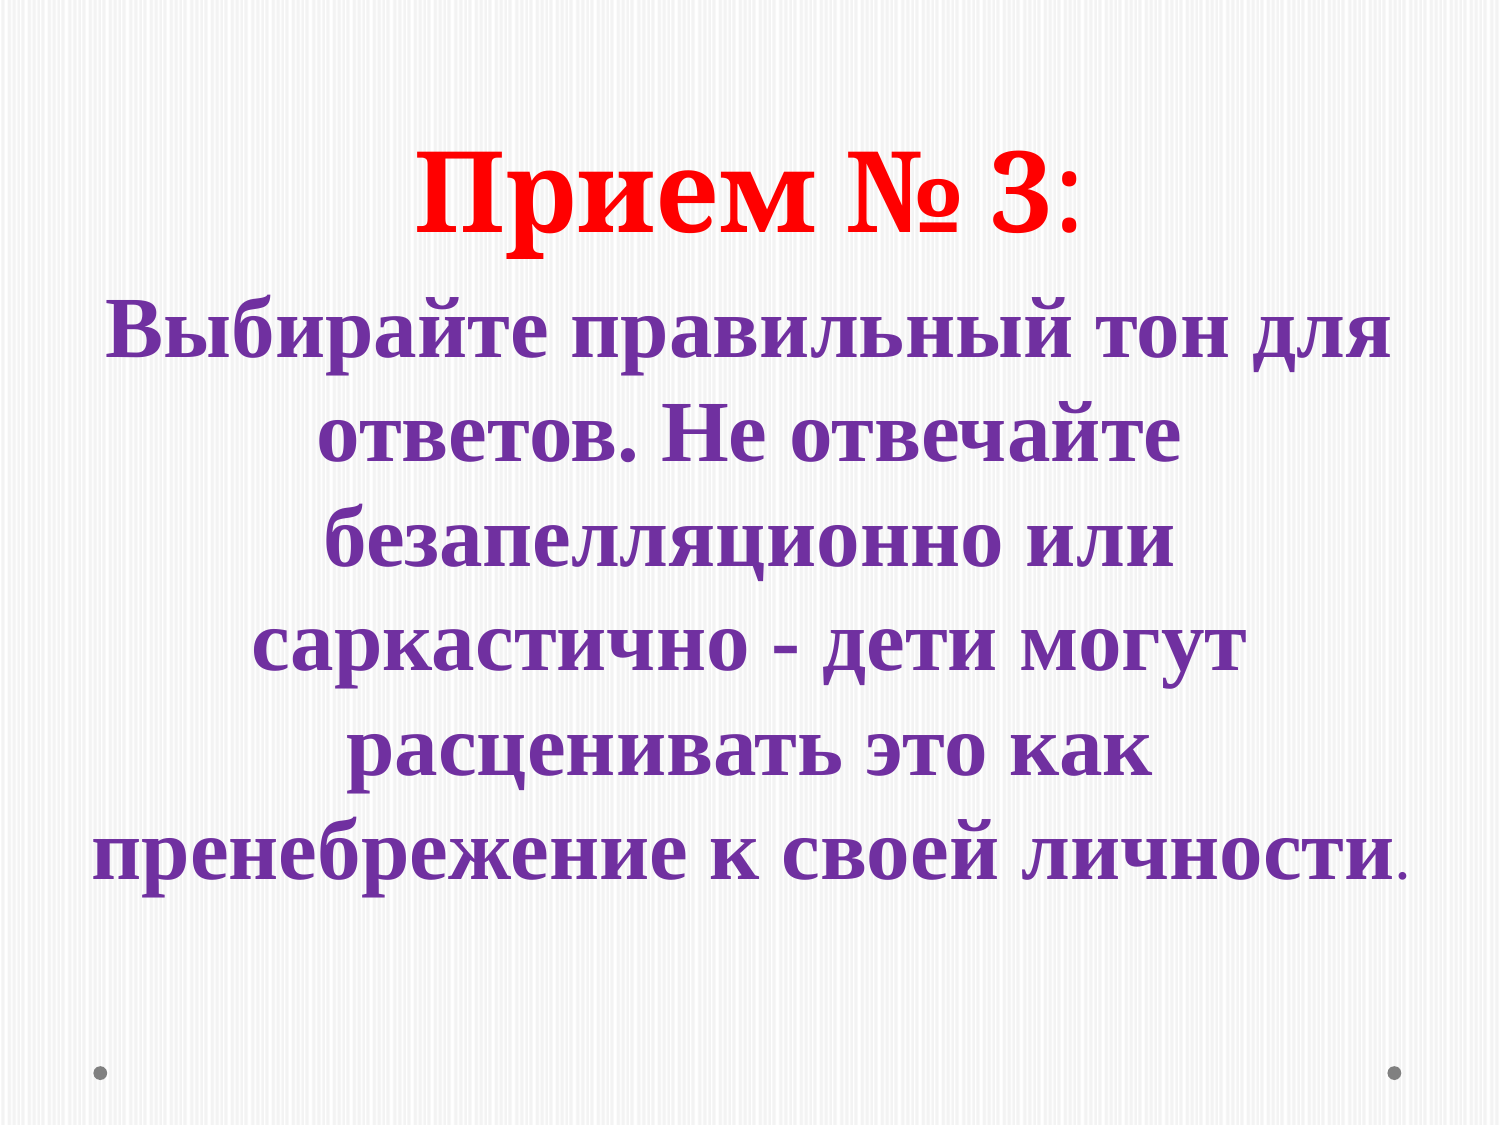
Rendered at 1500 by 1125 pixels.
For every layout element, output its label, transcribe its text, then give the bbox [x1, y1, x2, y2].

title Прием № 3: [75, 0, 1425, 262]
list Выбирайте правильный тон для ответов. Не отвечайте безапелляционно или саркастично - дети могут расценивать это как пренебрежение к своей личности. [75, 262, 1425, 1005]
